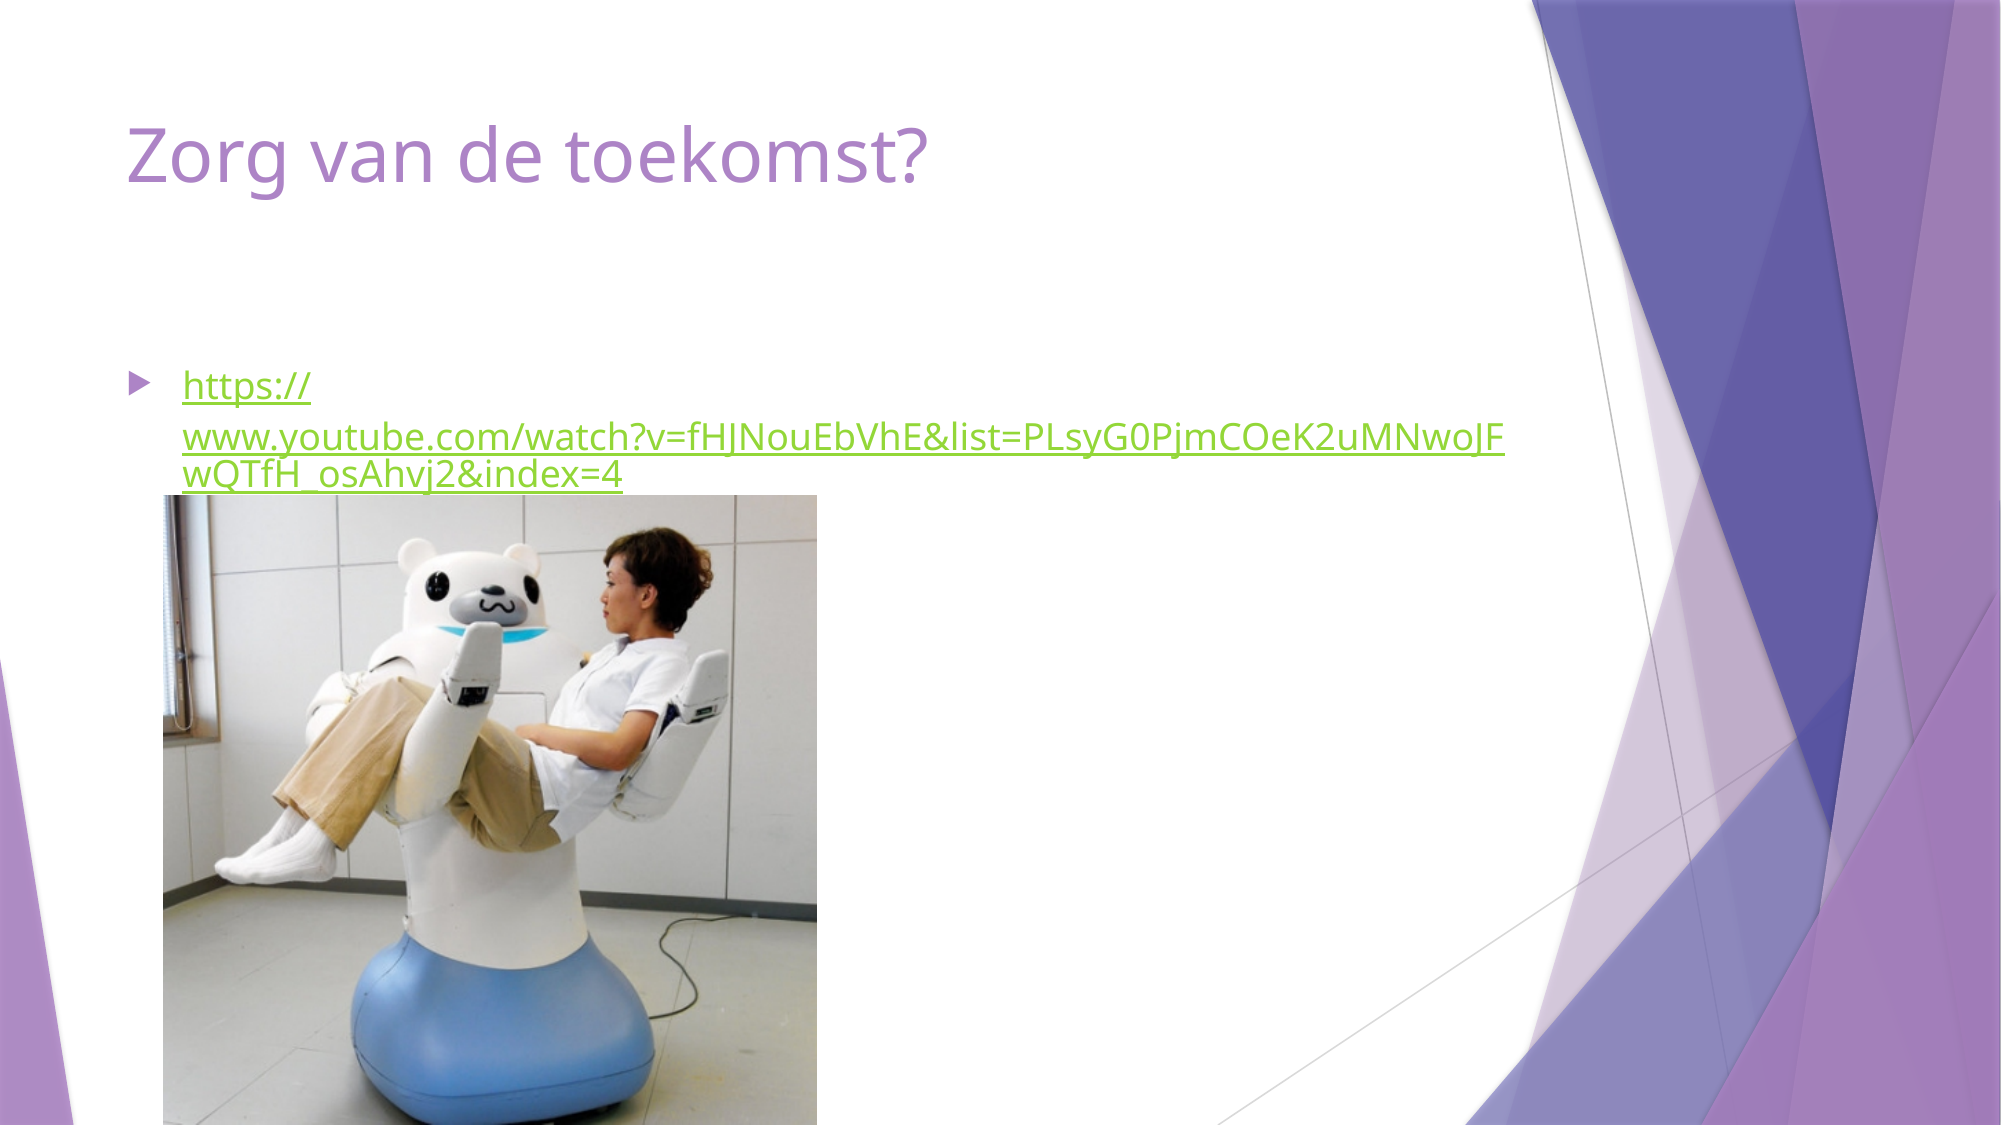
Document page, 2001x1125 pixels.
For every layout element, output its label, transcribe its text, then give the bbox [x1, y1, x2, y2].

picture [162, 494, 817, 1125]
list https://www.youtube.com/watch?v=fHJNouEbVhE&list=PLsyG0PjmCOeK2uMNwoJFwQTfH_osAhvj2&index=4 [111, 354, 1522, 992]
title Zorg van de toekomst? [111, 99, 1522, 317]
